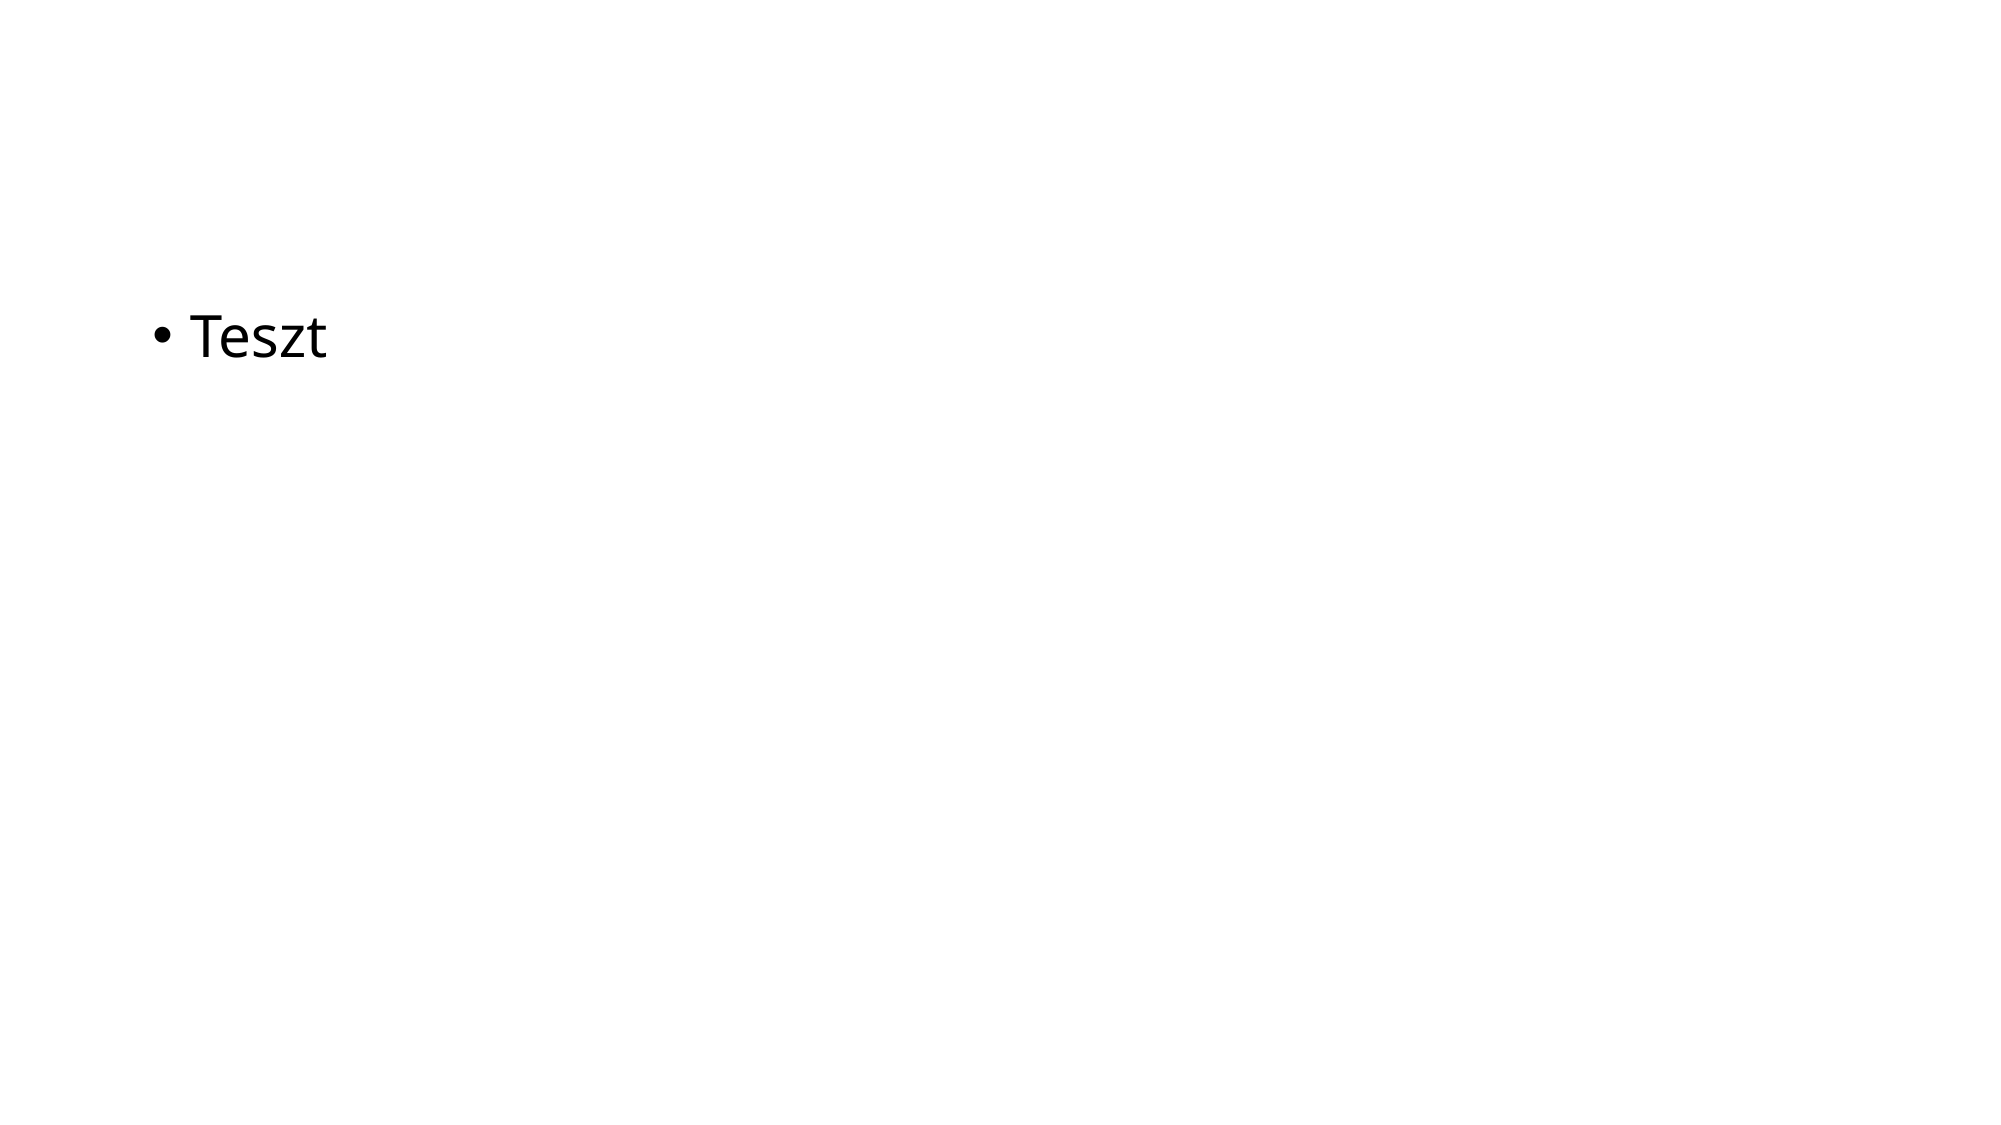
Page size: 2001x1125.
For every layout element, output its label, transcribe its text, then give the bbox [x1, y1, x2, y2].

list Teszt [137, 299, 1863, 1014]
